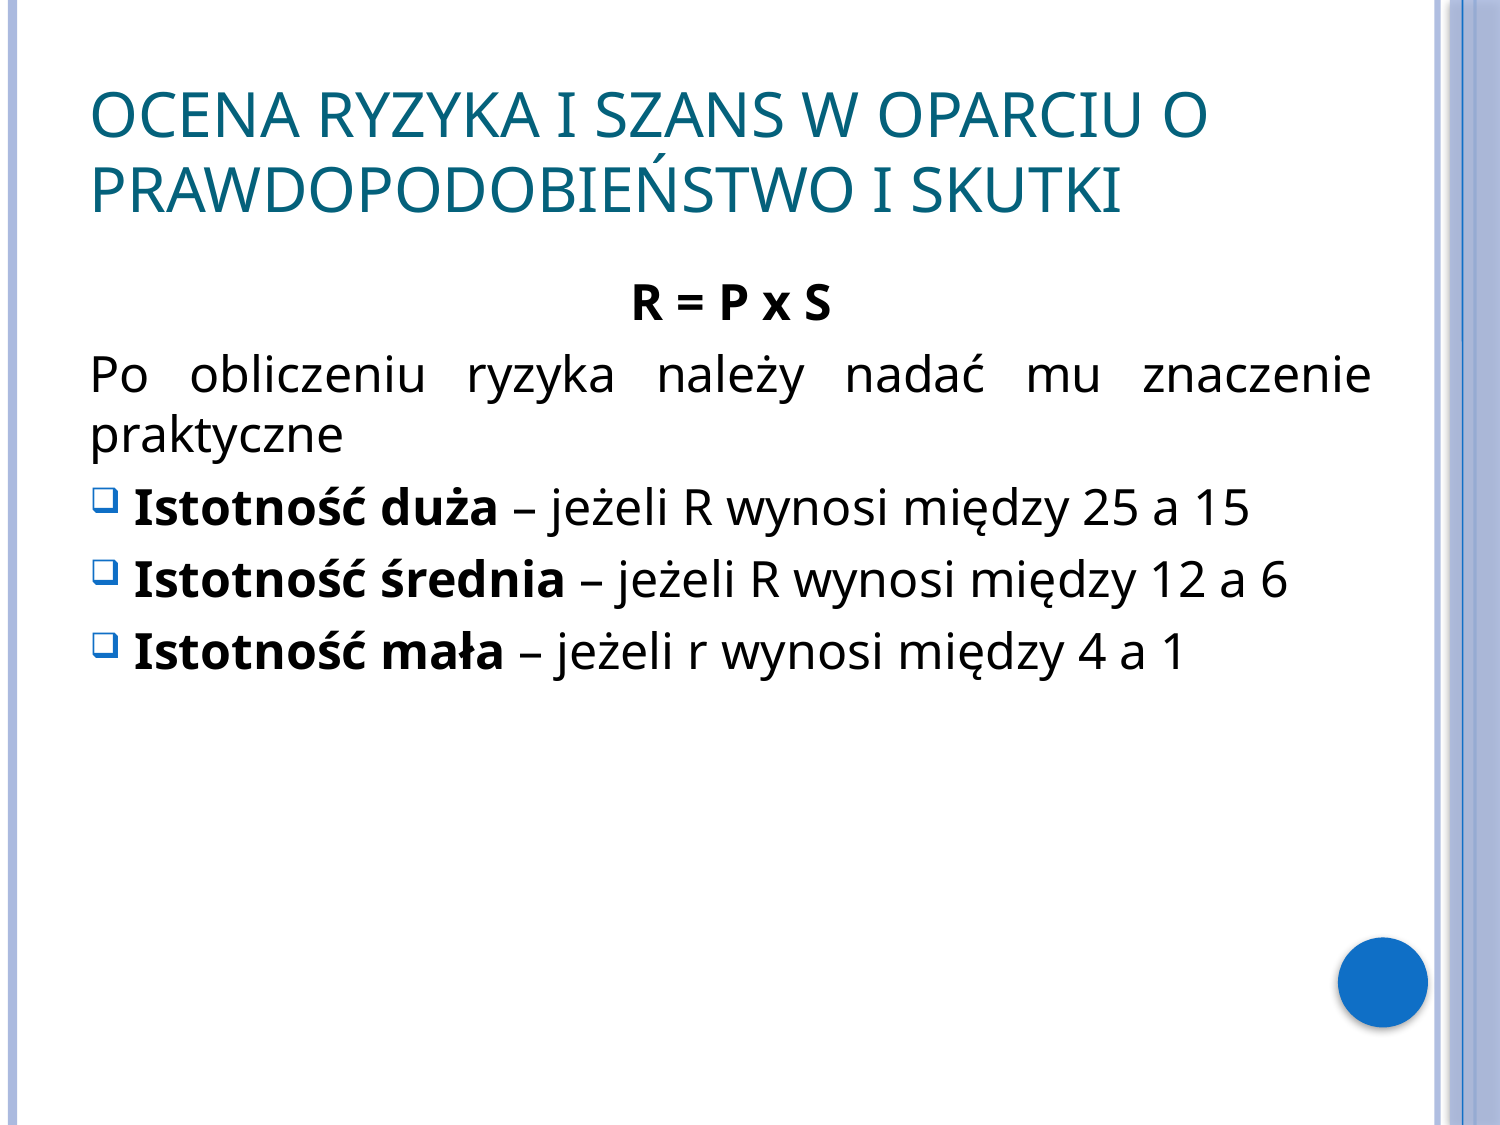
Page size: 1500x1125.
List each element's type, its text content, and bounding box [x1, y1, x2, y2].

list R = P x S Po obliczeniu ryzyka należy nadać mu znaczenie praktyczne Istotność duża – jeżeli R wynosi między 25 a 15 Istotność średnia – jeżeli R wynosi między 12 a 6 Istotność mała – jeżeli r wynosi między 4 a 1 [75, 262, 1388, 1062]
title Ocena ryzyka i szans w oparciu o prawdopodobieństwo i skutki [75, 45, 1300, 233]
